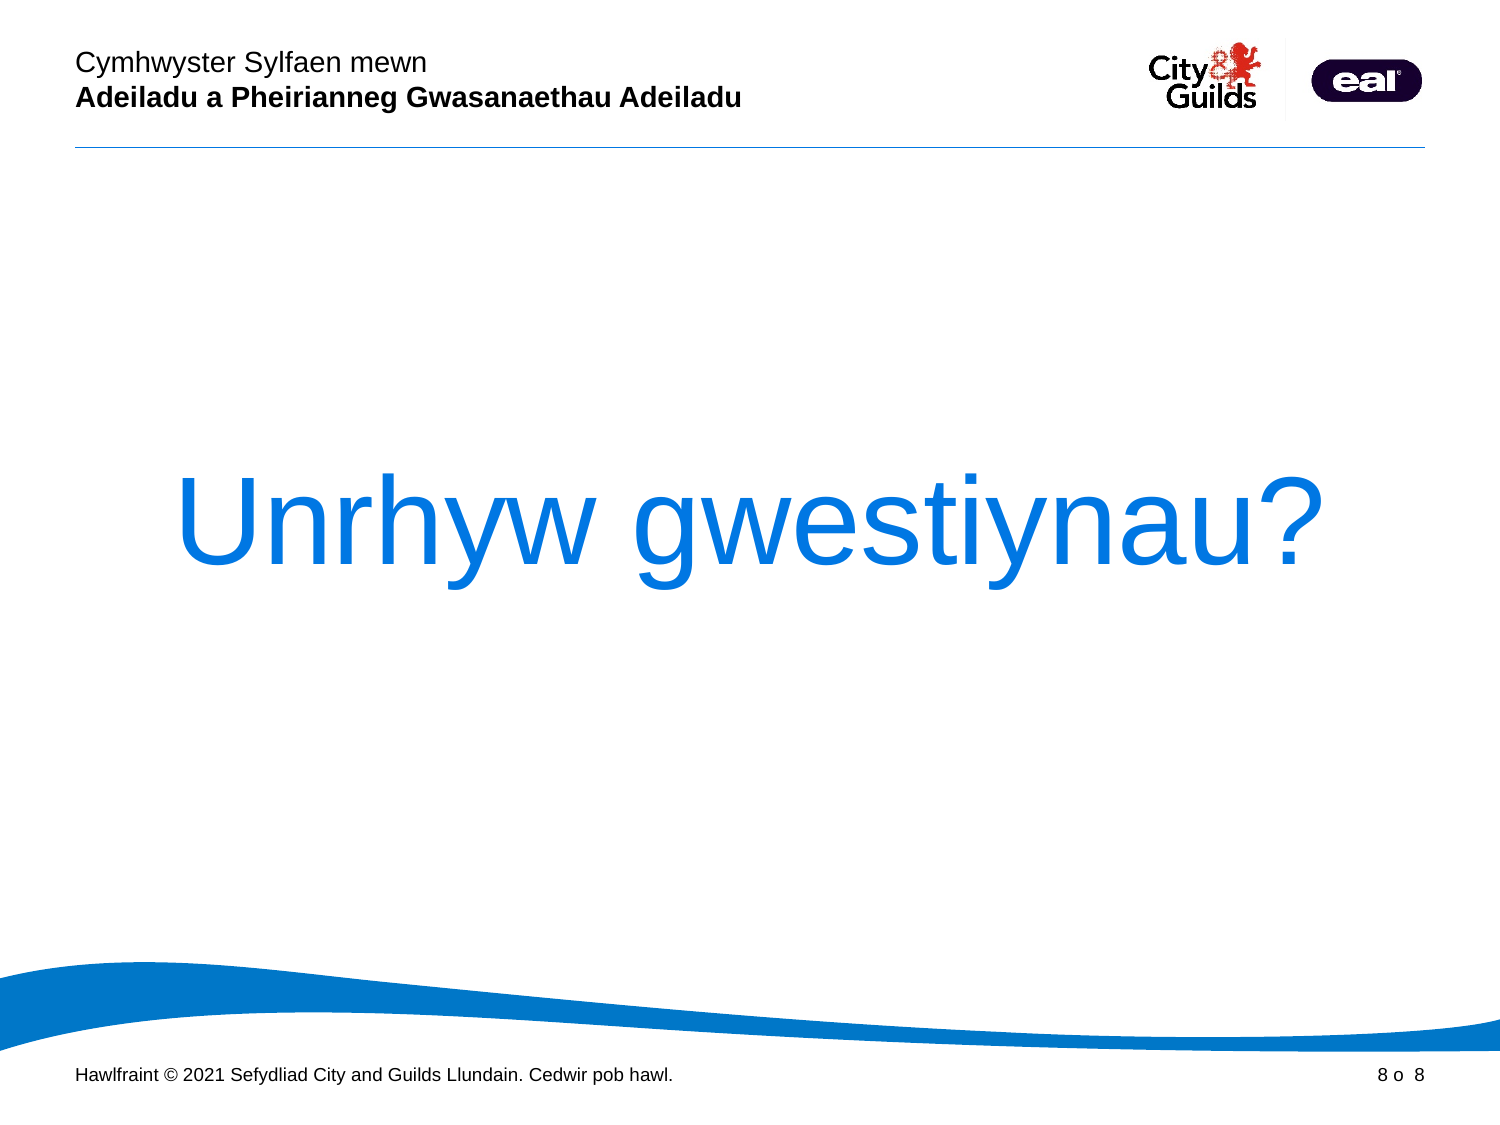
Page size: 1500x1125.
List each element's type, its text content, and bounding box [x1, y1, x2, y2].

list Unrhyw gwestiynau? [74, 247, 1426, 946]
picture [1149, 38, 1422, 121]
